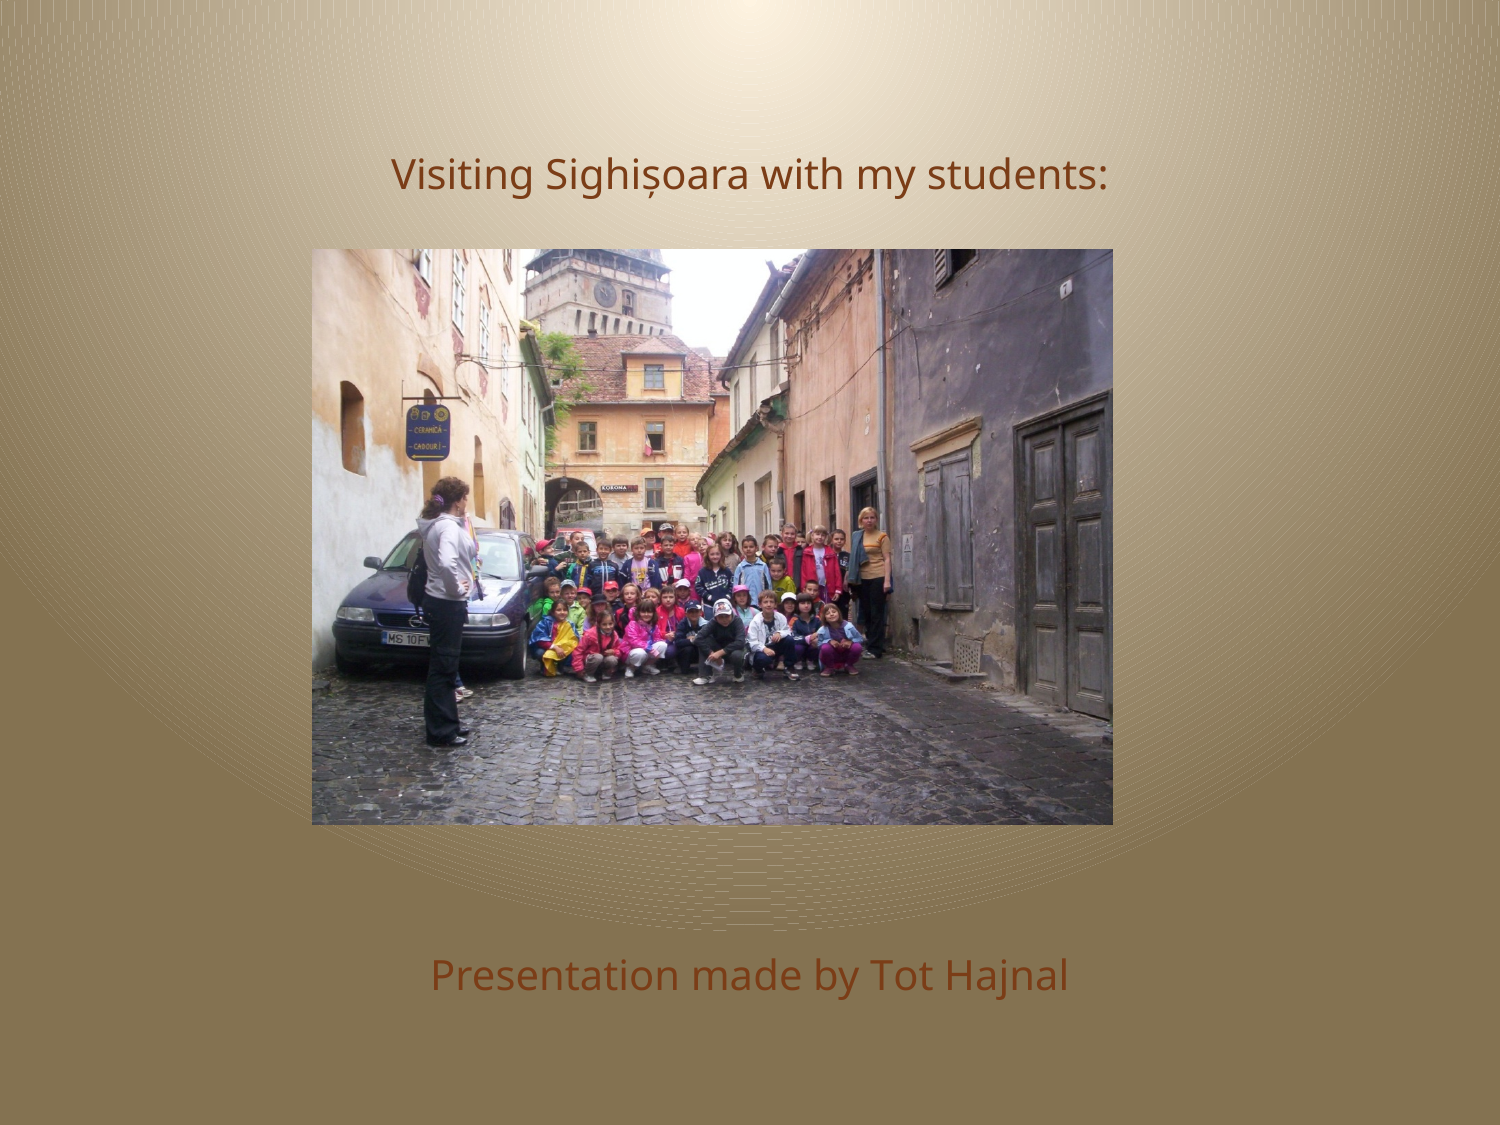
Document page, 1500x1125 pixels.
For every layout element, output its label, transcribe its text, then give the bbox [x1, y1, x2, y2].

picture [312, 249, 1113, 826]
list Presentation made by Tot Hajnal [24, 862, 1475, 1075]
title Visiting Sighişoara with my students: [24, 112, 1475, 233]
